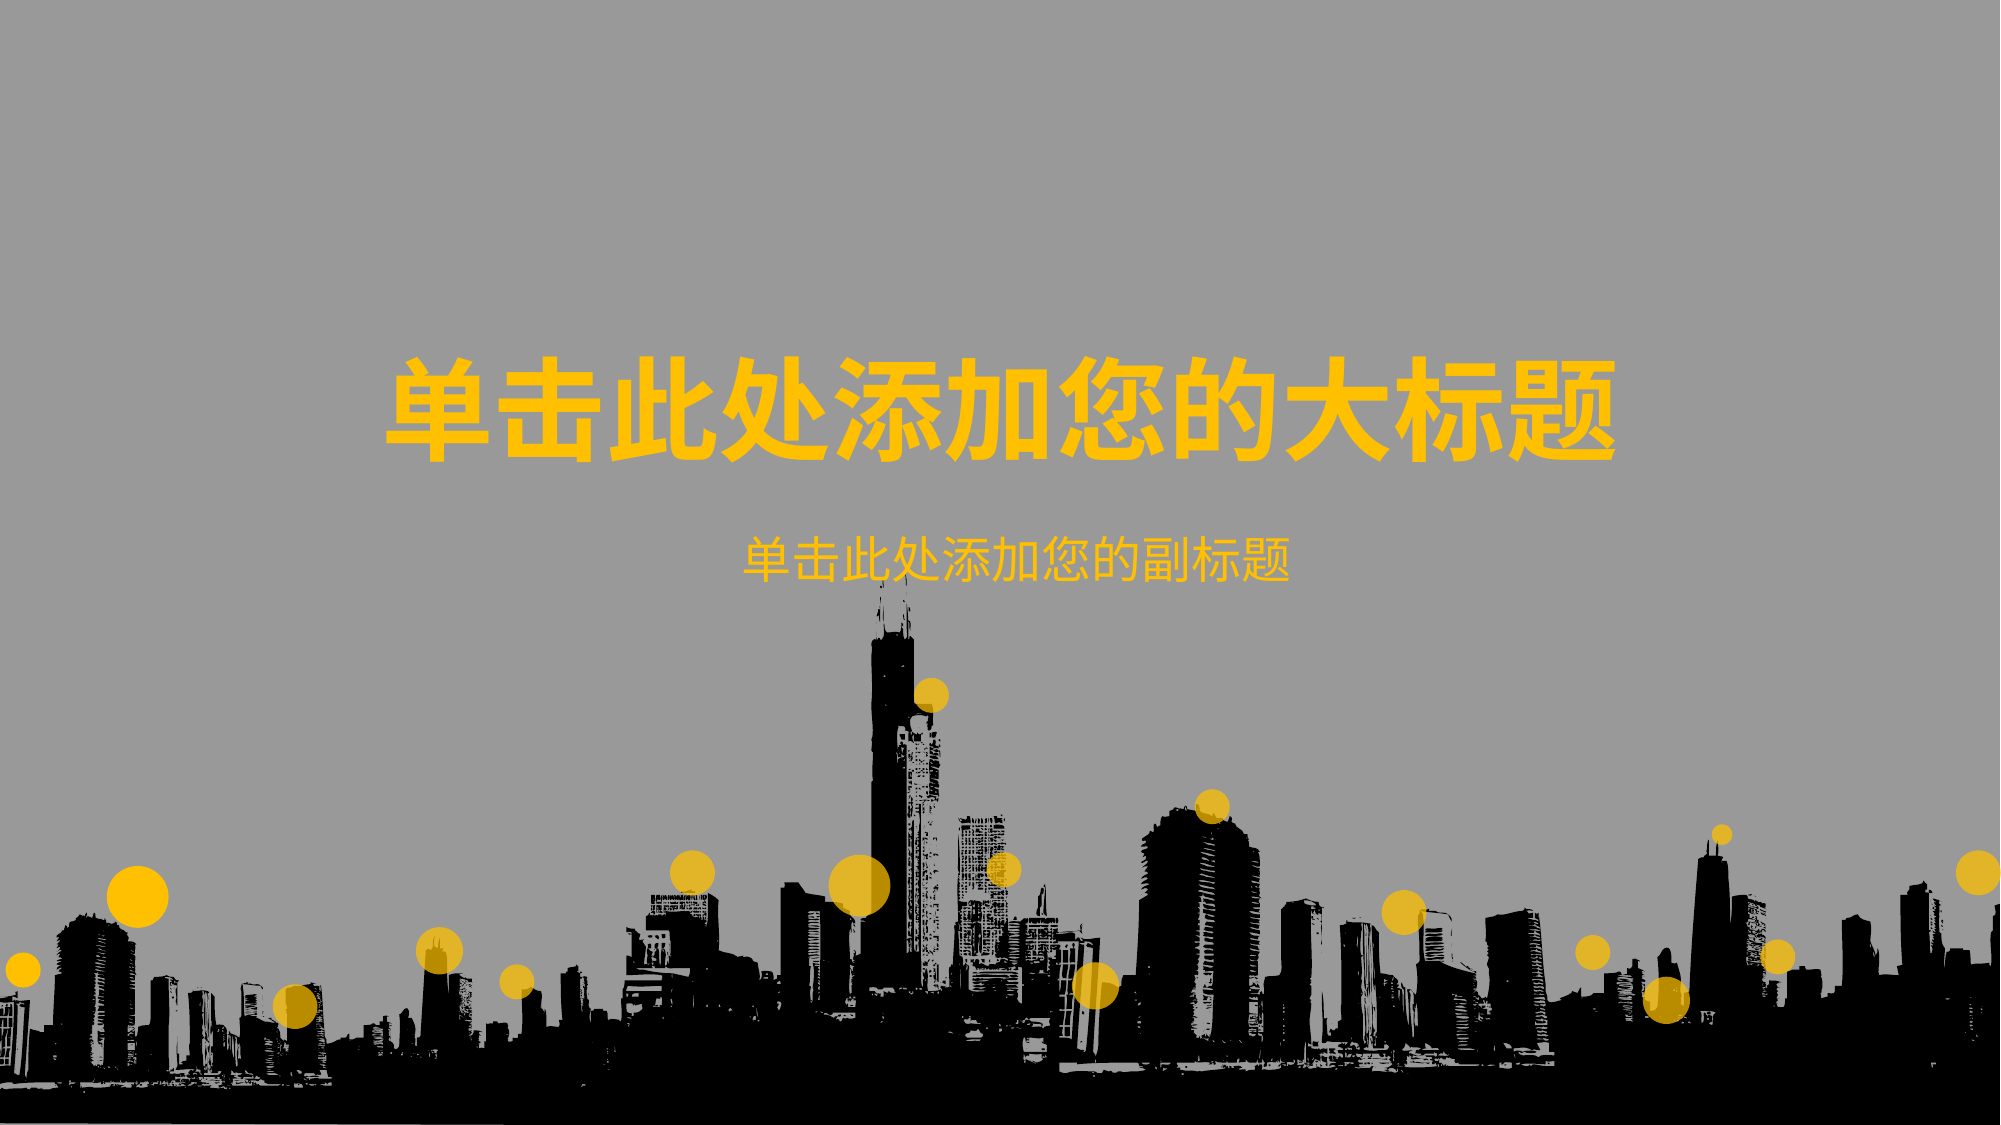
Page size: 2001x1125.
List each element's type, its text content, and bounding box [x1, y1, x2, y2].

text_box 单击此处添加您的大标题 [135, 332, 1865, 483]
text_box 单击此处添加您的副标题 [530, 491, 1502, 596]
